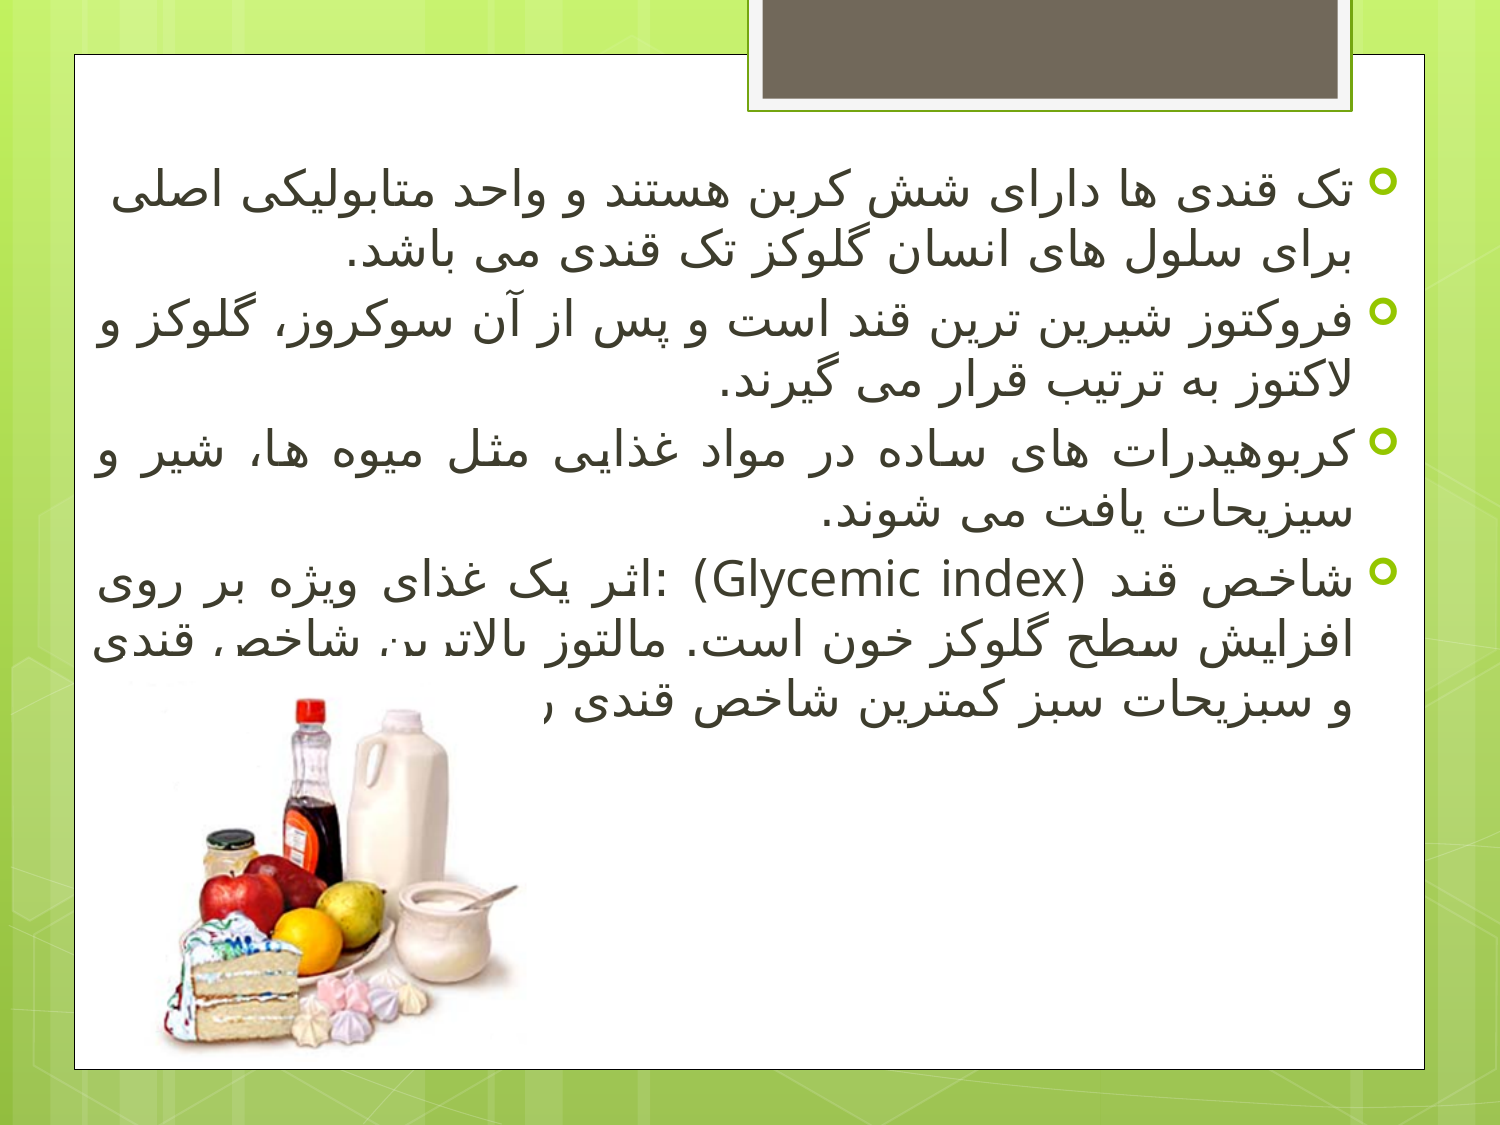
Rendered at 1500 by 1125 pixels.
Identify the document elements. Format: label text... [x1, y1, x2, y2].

picture [123, 656, 544, 1062]
list تک قندی ها دارای شش کربن هستند و واحد متابولیکی اصلی برای سلول های انسان گلوکز تک قندی می باشد. فروکتوز شیرین ترین قند است و پس از آن سوکروز، گلوکز و لاکتوز به ترتیب قرار می گیرند. کربوهیدرات های ساده در مواد غذایی مثل میوه ها، شیر و سیزیحات یافت می شوند. شاخص قند (Glycemic index) :اثر یک غذای ویژه بر روی افزایش سطح گلوکز خون است. مالتوز بالاترین شاخص قندی و سبزیحات سبز کمترین شاخص قندی را دارند. [76, 149, 1427, 1026]
